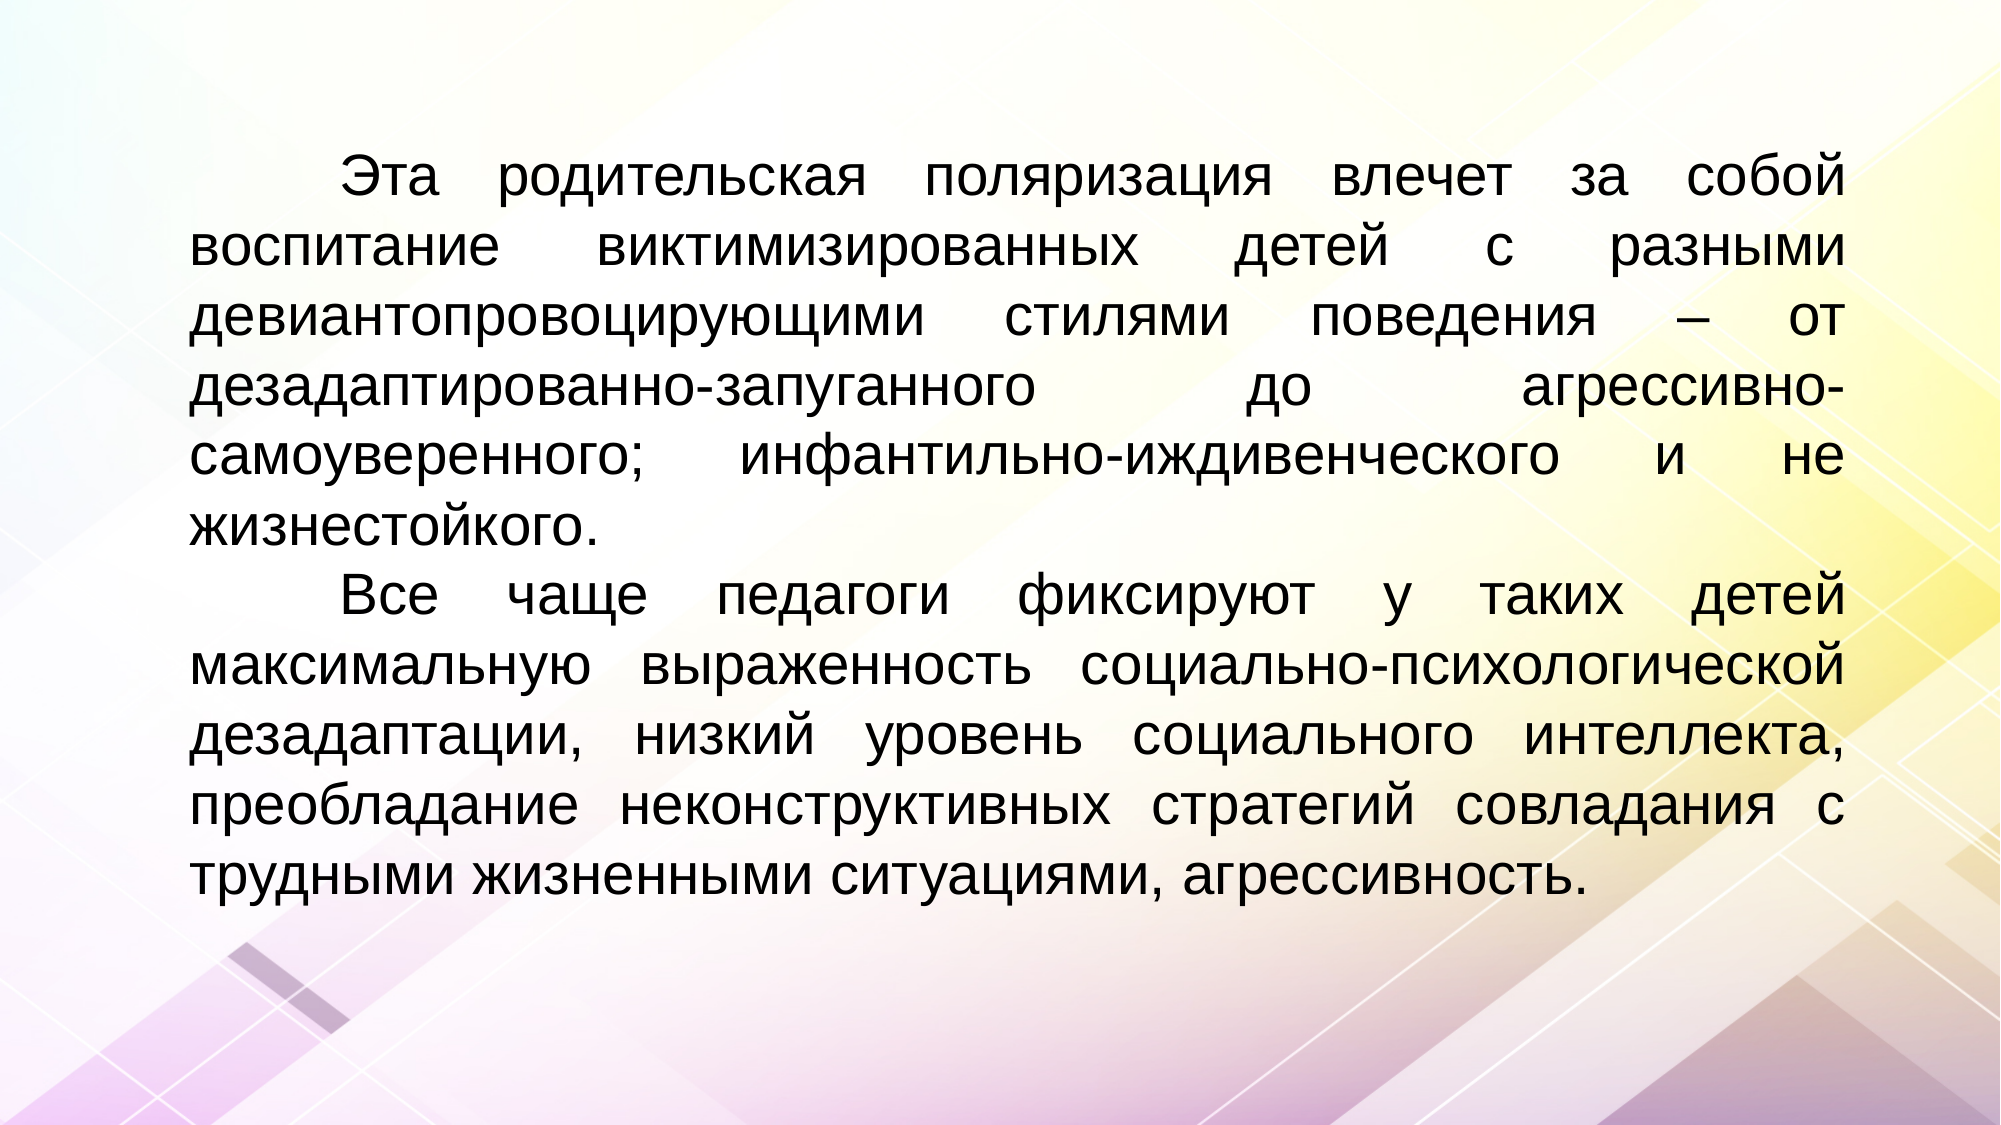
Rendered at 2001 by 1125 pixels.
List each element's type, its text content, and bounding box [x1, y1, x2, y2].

picture [0, 0, 2000, 1125]
list Эта родительская поляризация влечет за собой воспитание виктимизированных детей с разными девиантопровоцирующими стилями поведения – от дезадаптированно-запуганного до агрессивно-самоуверенного; инфантильно-иждивенческого и не жизнестойкого. Все чаще педагоги фиксируют у таких детей максимальную выраженность социально-психологической дезадаптации, низкий уровень социального интеллекта, преобладание неконструктивных стратегий совладания с трудными жизненными ситуациями, агрессивность. [137, 129, 1863, 998]
